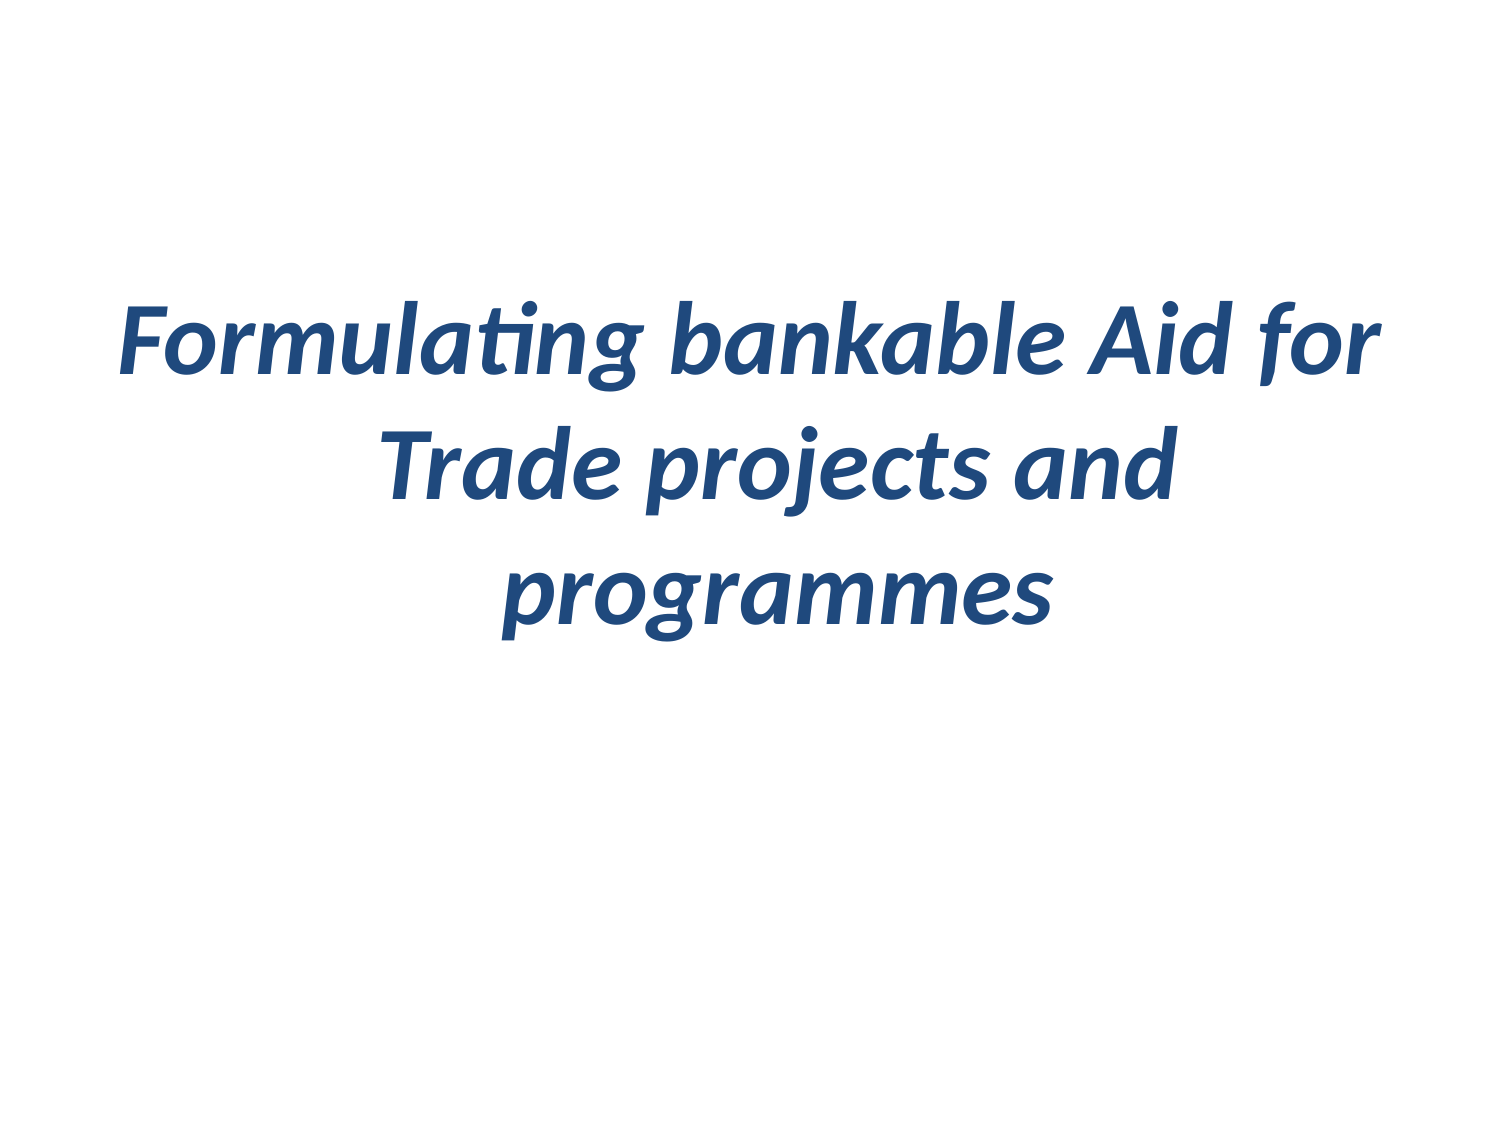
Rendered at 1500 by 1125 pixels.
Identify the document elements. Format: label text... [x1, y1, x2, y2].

list Formulating bankable Aid for Trade projects and programmes [74, 262, 1426, 1006]
